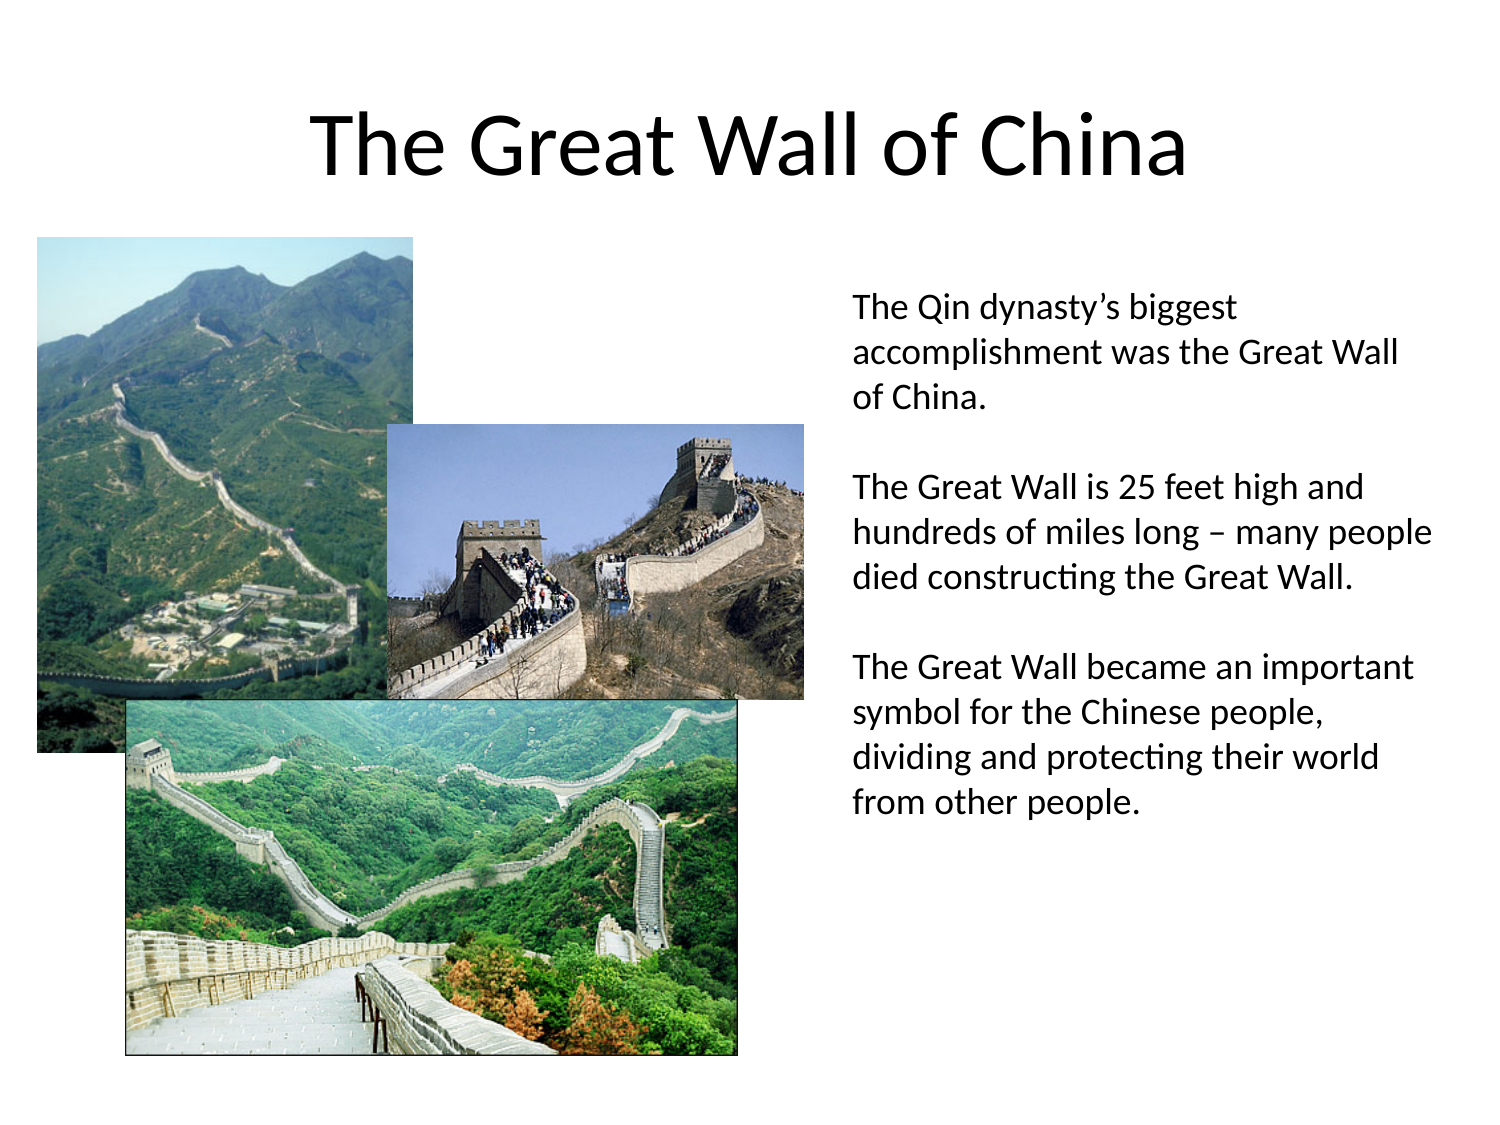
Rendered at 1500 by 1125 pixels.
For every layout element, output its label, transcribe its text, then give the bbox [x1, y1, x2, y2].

title The Great Wall of China [75, 45, 1425, 233]
picture [37, 237, 804, 1056]
text_box The Qin dynasty’s biggest accomplishment was the Great Wall of China. The Great Wall is 25 feet high and hundreds of miles long – many people died constructing the Great Wall. The Great Wall became an important symbol for the Chinese people, dividing and protecting their world from other people. [837, 274, 1450, 830]
